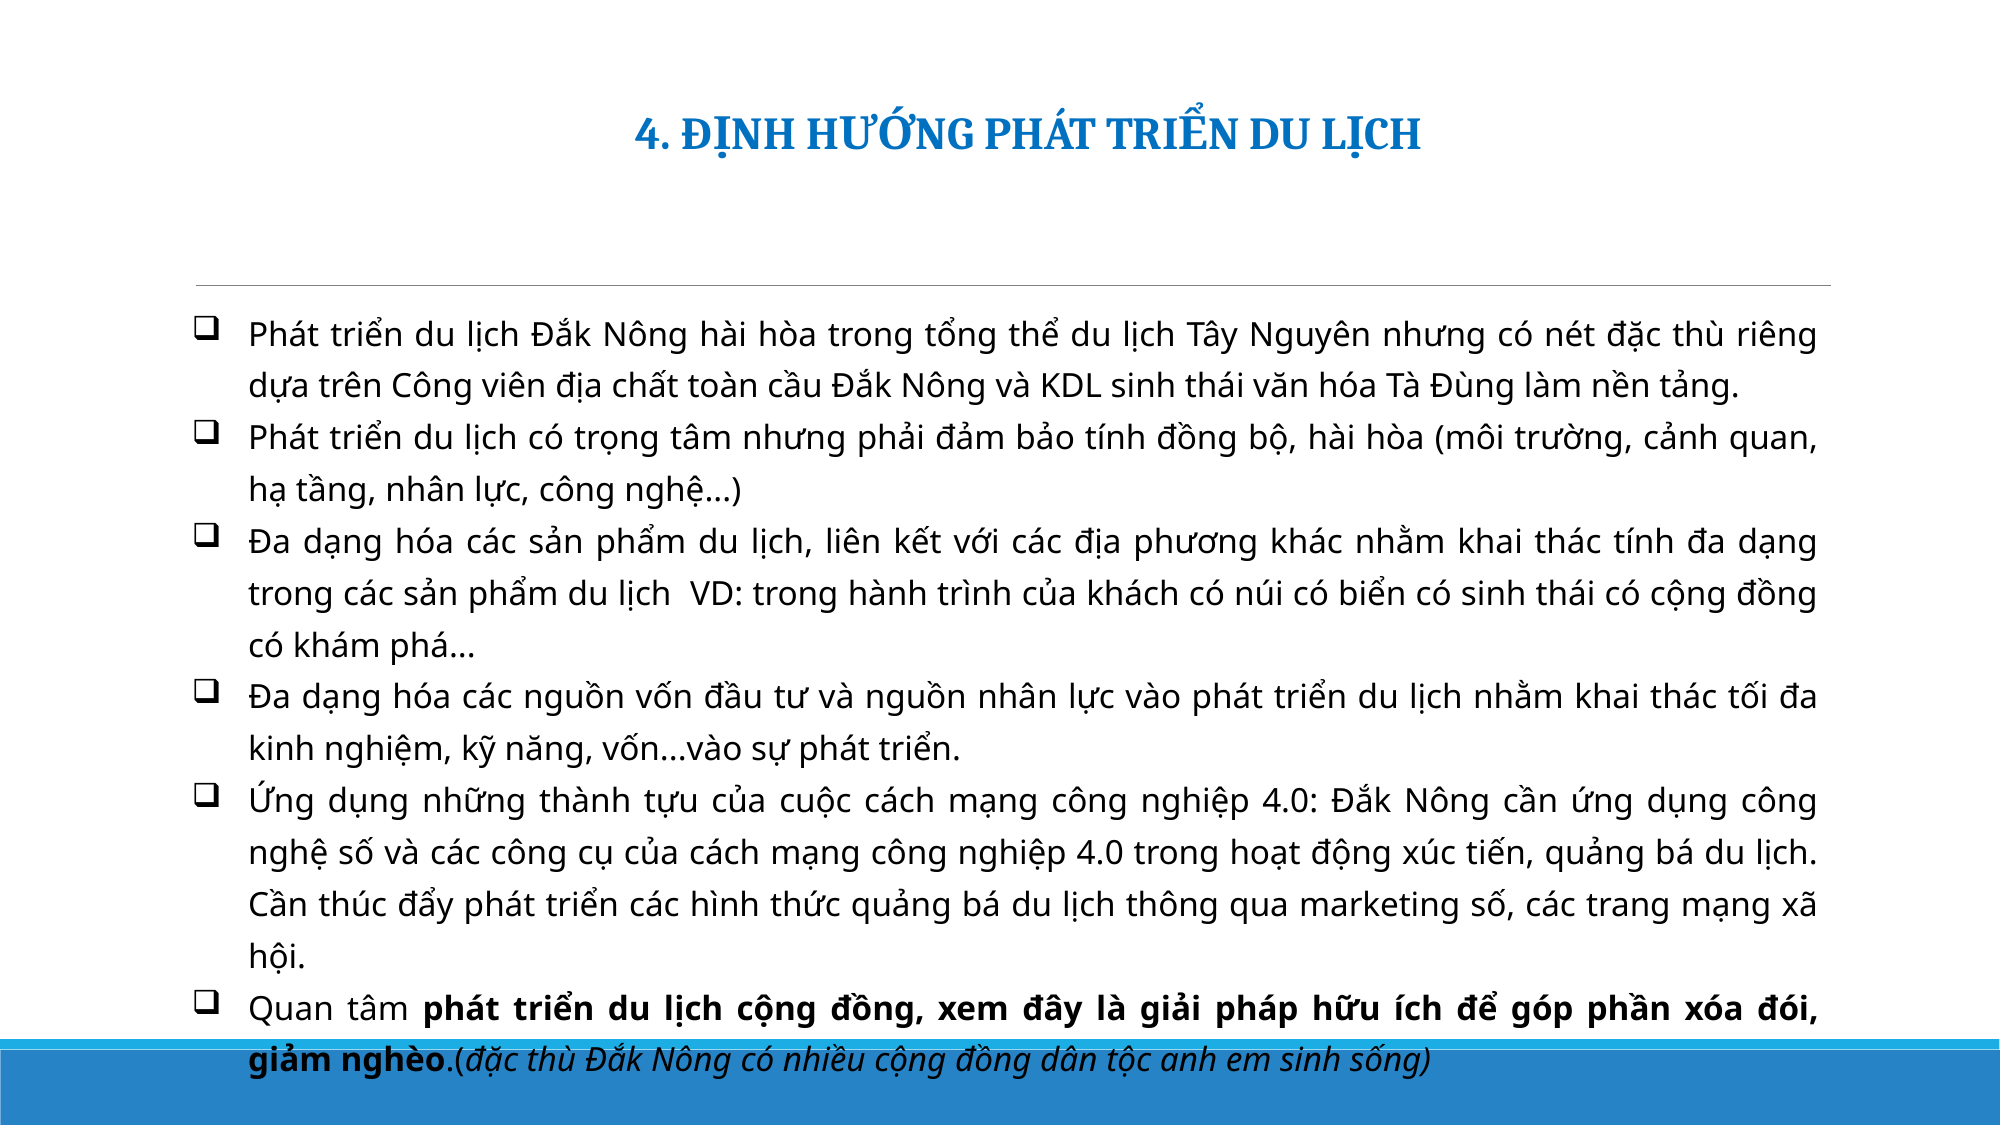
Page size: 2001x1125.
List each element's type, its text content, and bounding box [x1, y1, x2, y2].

text_box Phát triển du lịch Đắk Nông hài hòa trong tổng thể du lịch Tây Nguyên nhưng có nét đặc thù riêng dựa trên Công viên địa chất toàn cầu Đắk Nông và KDL sinh thái văn hóa Tà Đùng làm nền tảng. Phát triển du lịch có trọng tâm nhưng phải đảm bảo tính đồng bộ, hài hòa (môi trường, cảnh quan, hạ tầng, nhân lực, công nghệ...) Đa dạng hóa các sản phẩm du lịch, liên kết với các địa phương khác nhằm khai thác tính đa dạng trong các sản phẩm du lịch VD: trong hành trình của khách có núi có biển có sinh thái có cộng đồng có khám phá... Đa dạng hóa các nguồn vốn đầu tư và nguồn nhân lực vào phát triển du lịch nhằm khai thác tối đa kinh nghiệm, kỹ năng, vốn...vào sự phát triển. Ứng dụng những thành tựu của cuộc cách mạng công nghiệp 4.0: Đắk Nông cần ứng dụng công nghệ số và các công cụ của cách mạng công nghiệp 4.0 trong hoạt động xúc tiến, quảng bá du lịch. Cần thúc đẩy phát triển các hình thức quảng bá du lịch thông qua marketing số, các trang mạng xã hội. Quan tâm phát triển du lịch cộng đồng, xem đây là giải pháp hữu ích để góp phần xóa đói, giảm nghèo.(đặc thù Đắk Nông có nhiều cộng đồng dân tộc anh em sinh sống) [177, 253, 1836, 1086]
text_box 4. ĐỊNH HƯỚNG PHÁT TRIỂN DU LỊCH [620, 96, 1439, 167]
